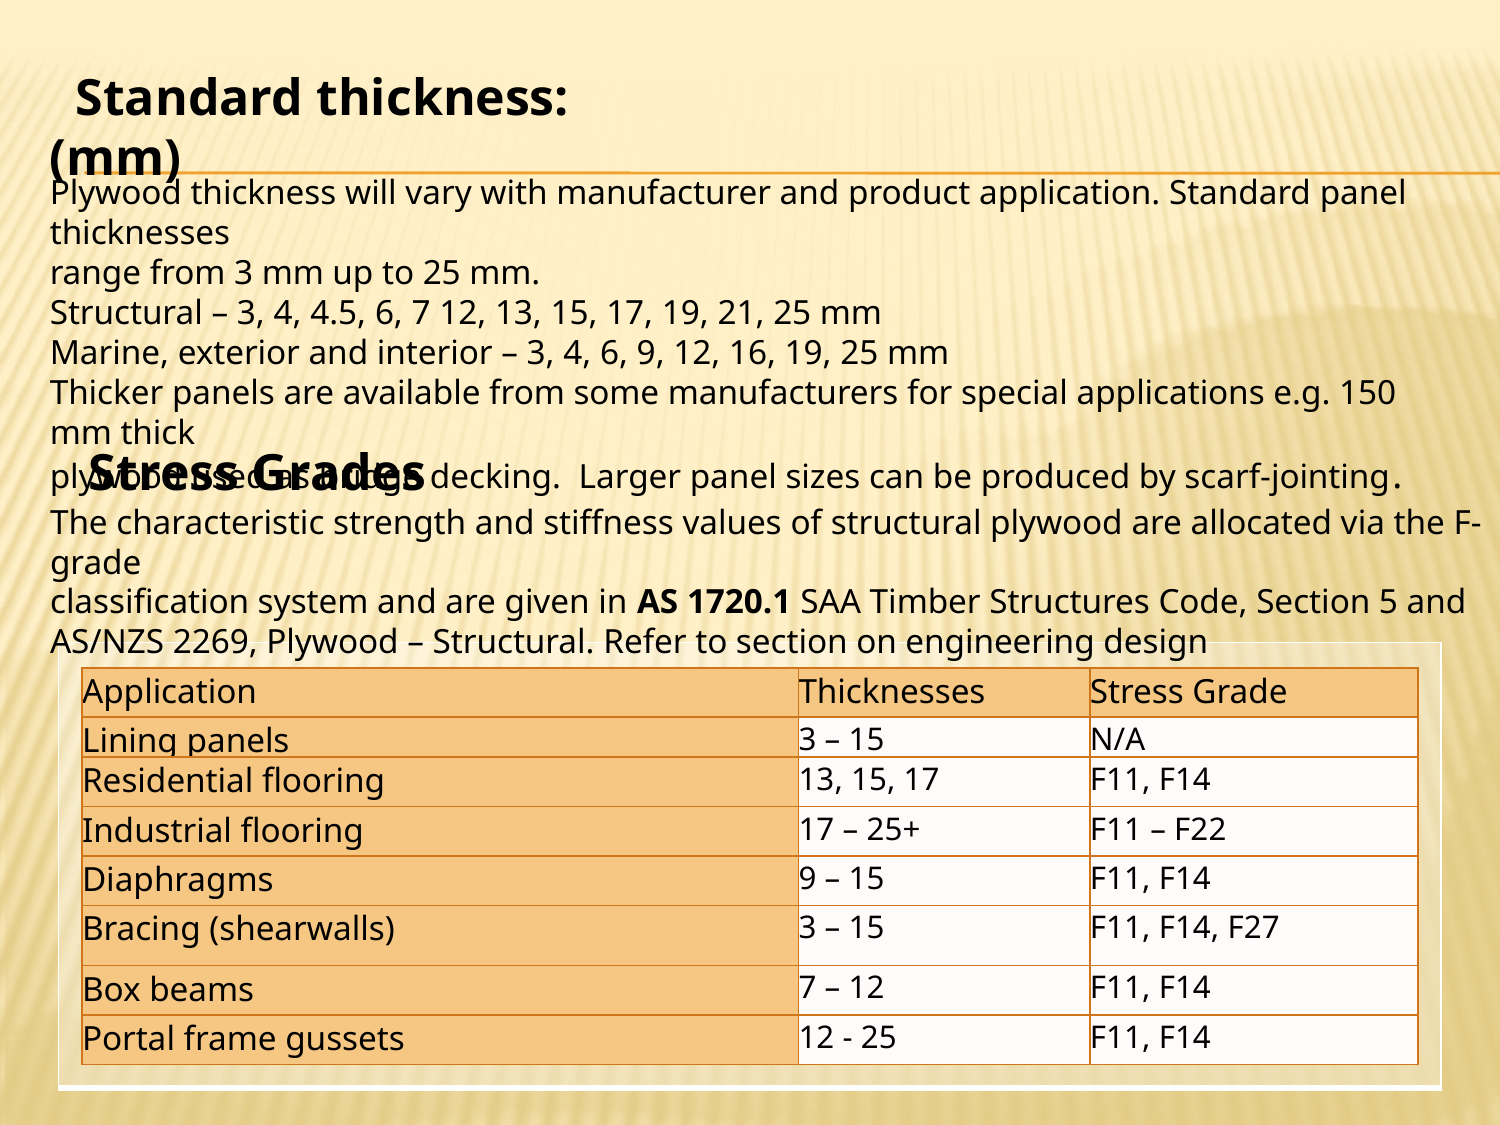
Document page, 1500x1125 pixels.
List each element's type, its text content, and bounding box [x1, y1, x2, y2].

table_header Stress Grade [1091, 669, 1417, 716]
table_cell Portal frame gussets [83, 1016, 798, 1064]
table_cell F11 – F22 [1091, 807, 1417, 855]
table_cell Box beams [83, 966, 798, 1014]
table_header Application [83, 669, 798, 716]
table_cell F11, F14 [1091, 966, 1417, 1014]
text_box Standard thickness: (mm) [35, 58, 680, 194]
table_cell F11, F14 [1091, 857, 1417, 905]
table_cell F11, F14 [1091, 1016, 1417, 1064]
table_cell 17 – 25+ [799, 807, 1089, 855]
table_cell F11, F14 [1091, 758, 1417, 806]
table_cell Diaphragms [83, 857, 798, 905]
text_box Stress Grades The characteristic strength and stiffness values of structural plywood are allocated via the F- grade classification system and are given in AS 1720.1 SAA Timber Structures Code, Section 5 and AS/NZS 2269, Plywood – Structural. Refer to section on engineering design [35, 433, 1500, 668]
table_cell 7 – 12 [799, 966, 1089, 1014]
table_cell Bracing (shearwalls) [83, 906, 798, 965]
table_header Thicknesses [799, 669, 1089, 716]
table_cell Residential flooring [83, 758, 798, 806]
text_box Plywood thickness will vary with manufacturer and product application. Standard panel thicknesses range from 3 mm up to 25 mm. Structural – 3, 4, 4.5, 6, 7 12, 13, 15, 17, 19, 21, 25 mm Marine, exterior and interior – 3, 4, 6, 9, 12, 16, 19, 25 mm Thicker panels are available from some manufacturers for special applications e.g. 150 mm thick plywood used as bridge decking. Larger panel sizes can be produced by scarf-jointing. [35, 163, 1465, 433]
table_cell 3 – 15 [799, 906, 1089, 965]
table_cell N/A [1091, 718, 1417, 756]
table_cell F11, F14, F27 [1091, 906, 1417, 965]
table_cell 12 - 25 [799, 1016, 1089, 1064]
table_cell Industrial flooring [83, 807, 798, 855]
table_cell 3 – 15 [799, 718, 1089, 756]
table_header [59, 668, 1440, 1085]
table_cell Lining panels [83, 718, 798, 756]
table_cell 13, 15, 17 [799, 758, 1089, 806]
table_cell 9 – 15 [799, 857, 1089, 905]
